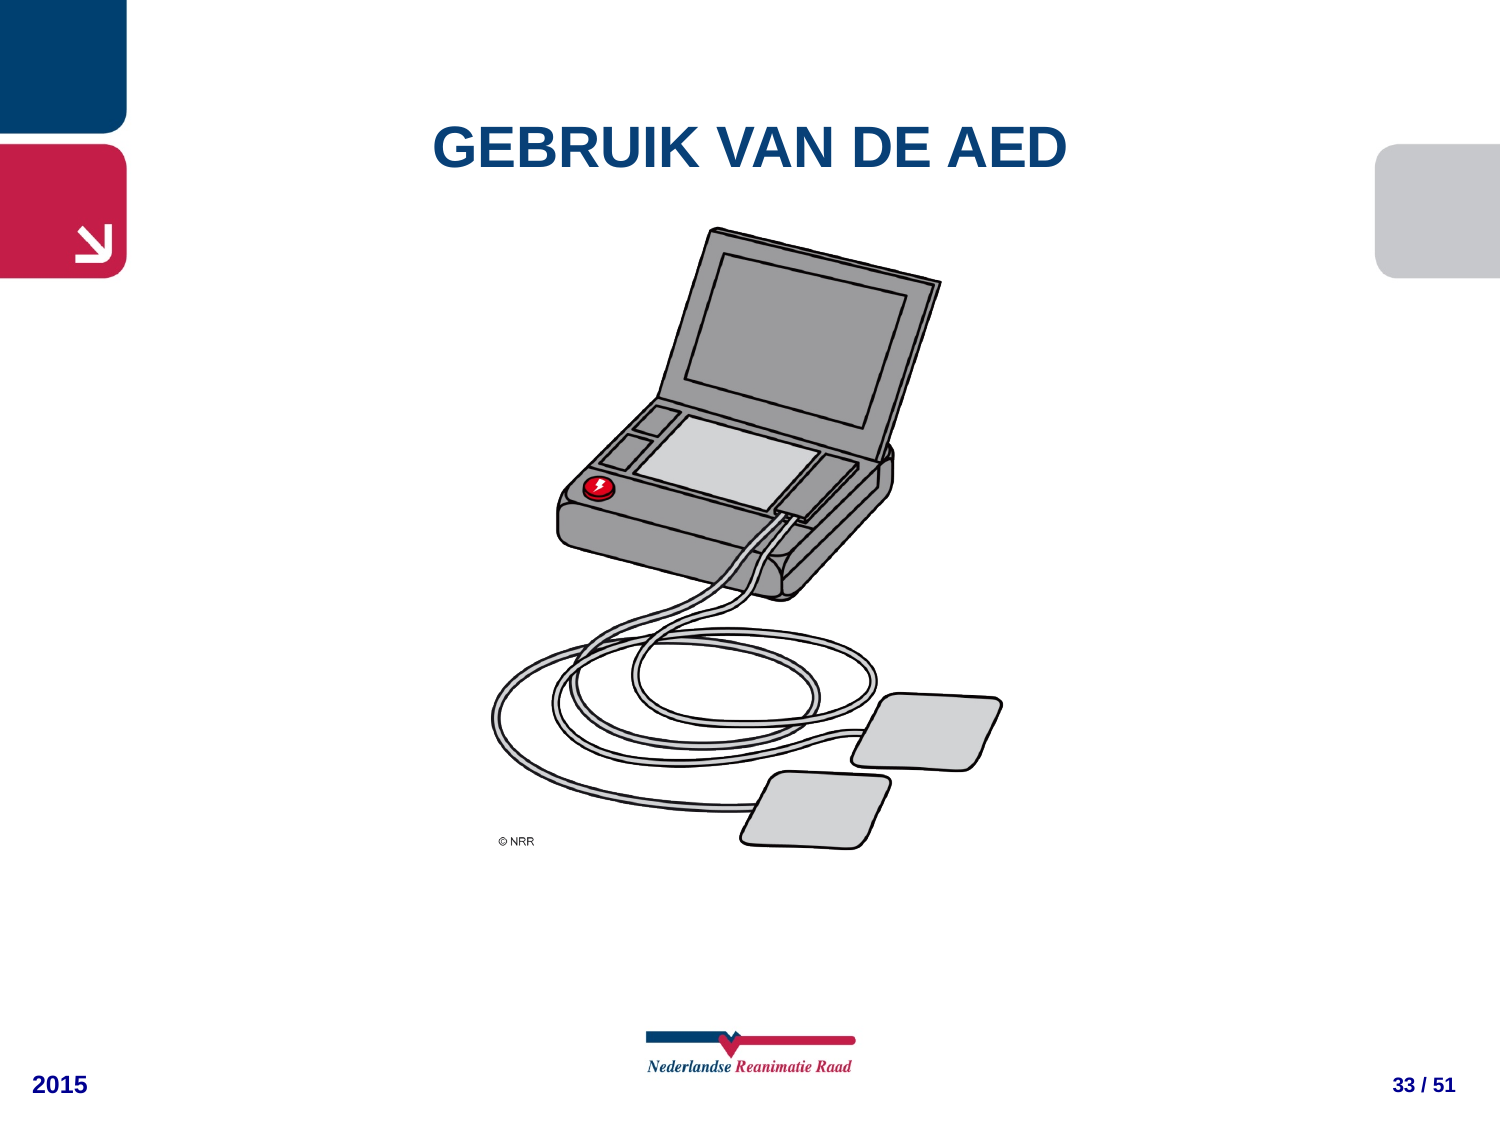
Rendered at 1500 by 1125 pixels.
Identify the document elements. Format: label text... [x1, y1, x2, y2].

picture [0, 0, 1500, 1125]
text_box GEBRUIK VAN DE AED [33, 101, 1468, 177]
